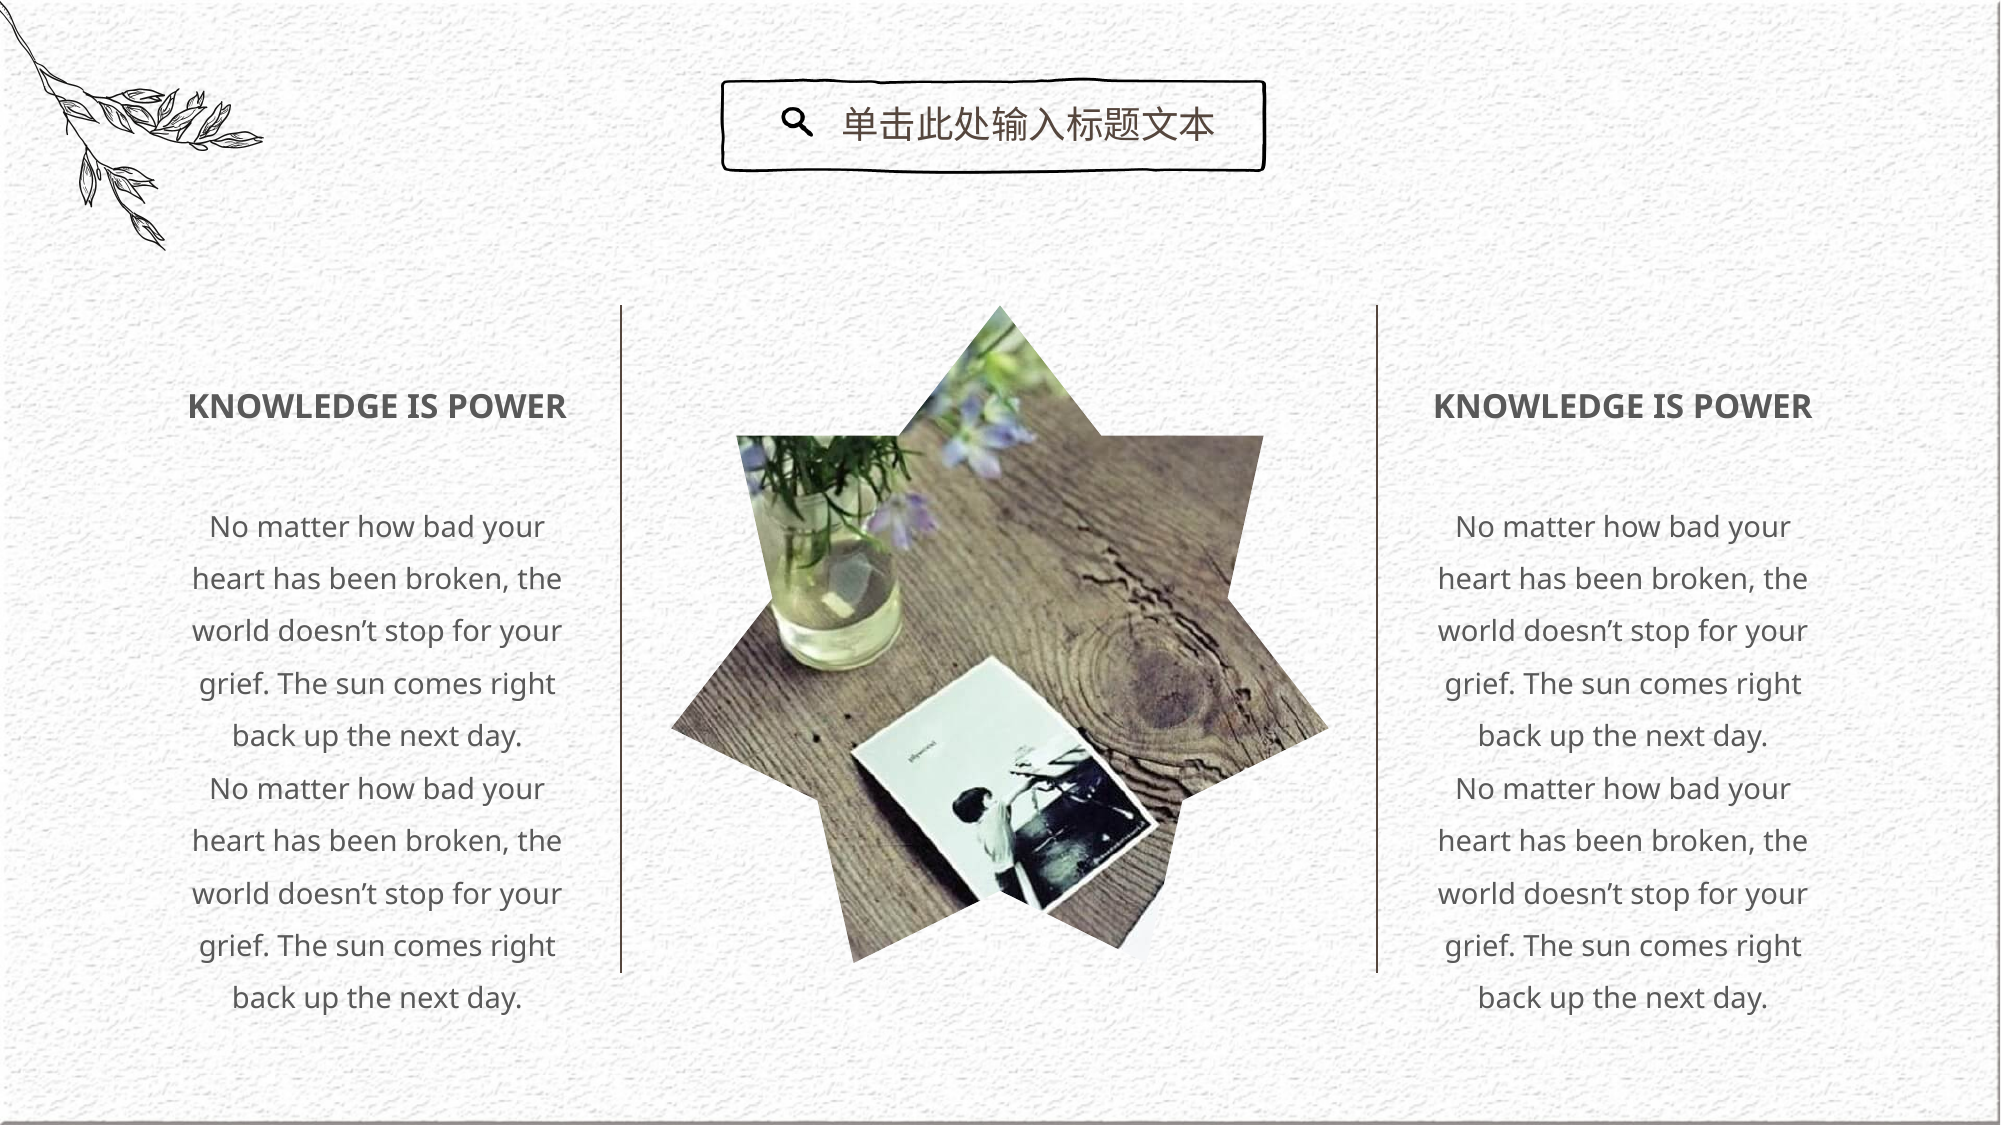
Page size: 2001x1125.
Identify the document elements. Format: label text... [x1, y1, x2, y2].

text_box [669, 303, 1331, 965]
picture [0, 0, 2001, 1125]
text_box KNOWLEDGE IS POWER [1418, 378, 1829, 433]
text_box No matter how bad your heart has been broken, the world doesn’t stop for your grief. The sun comes right back up the next day. No matter how bad your heart has been broken, the world doesn’t stop for your grief. The sun comes right back up the next day. [1410, 482, 1836, 1023]
text_box KNOWLEDGE IS POWER [172, 378, 583, 433]
text_box No matter how bad your heart has been broken, the world doesn’t stop for your grief. The sun comes right back up the next day. No matter how bad your heart has been broken, the world doesn’t stop for your grief. The sun comes right back up the next day. [164, 482, 590, 1023]
